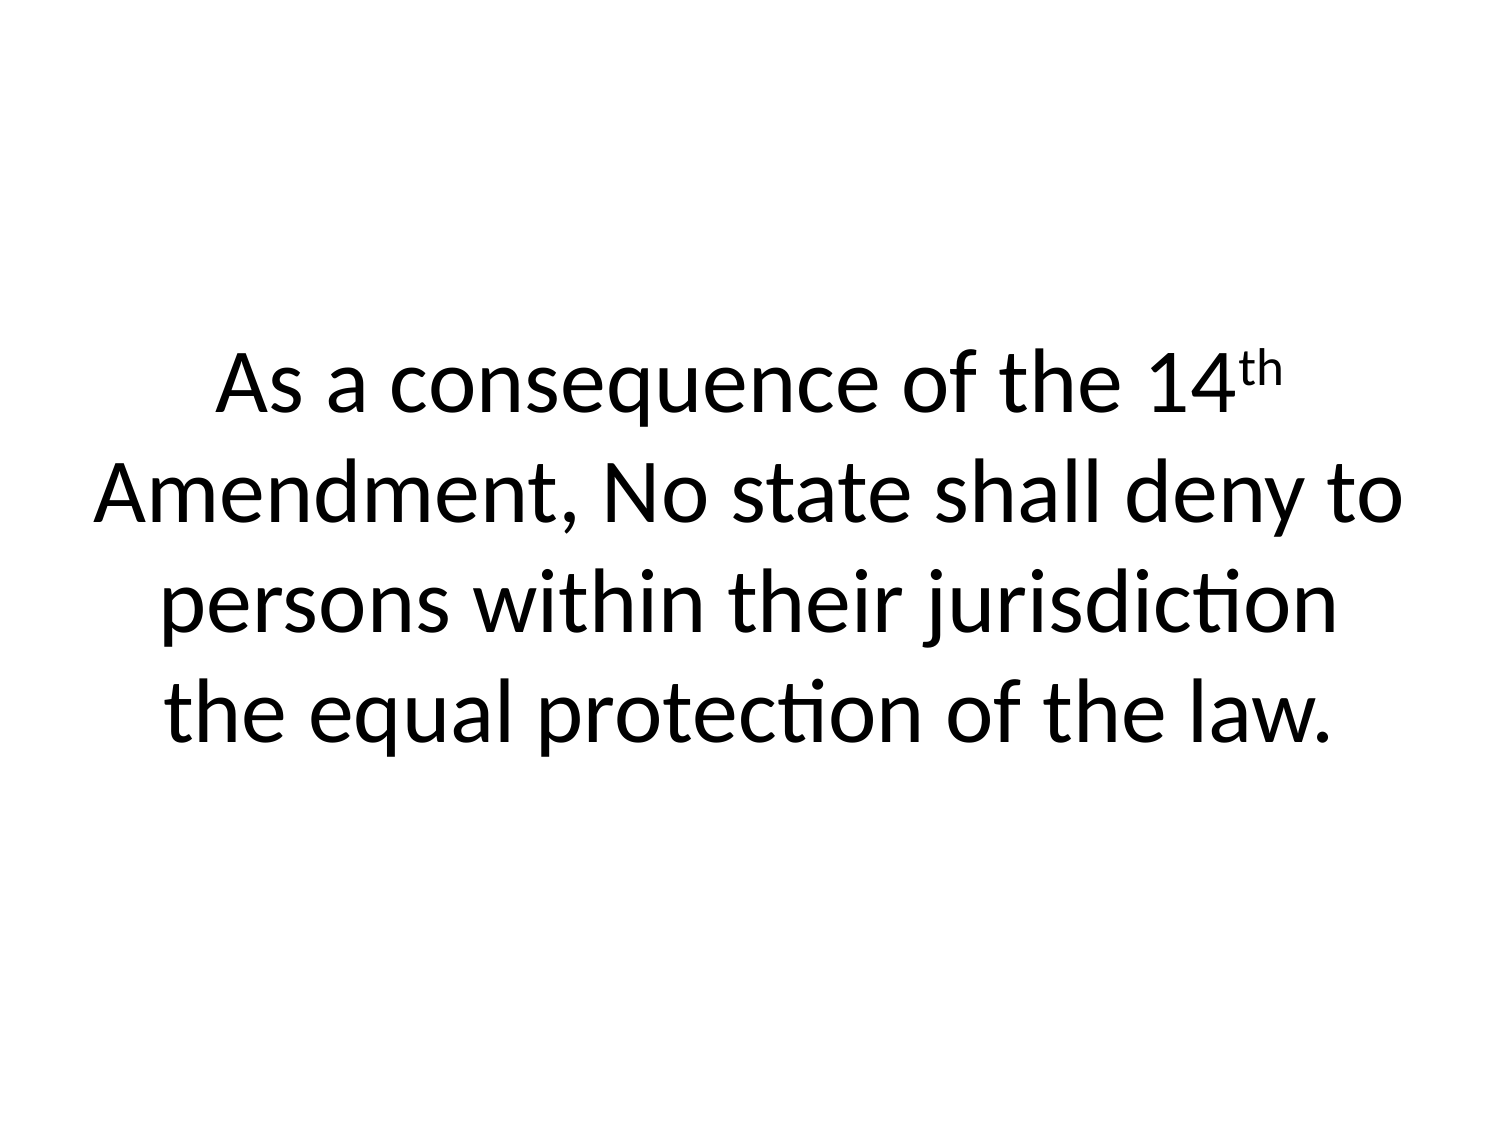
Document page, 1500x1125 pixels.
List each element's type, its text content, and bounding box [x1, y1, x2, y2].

title As a consequence of the 14th Amendment, No state shall deny to persons within their jurisdiction the equal protection of the law. [74, 44, 1426, 1038]
